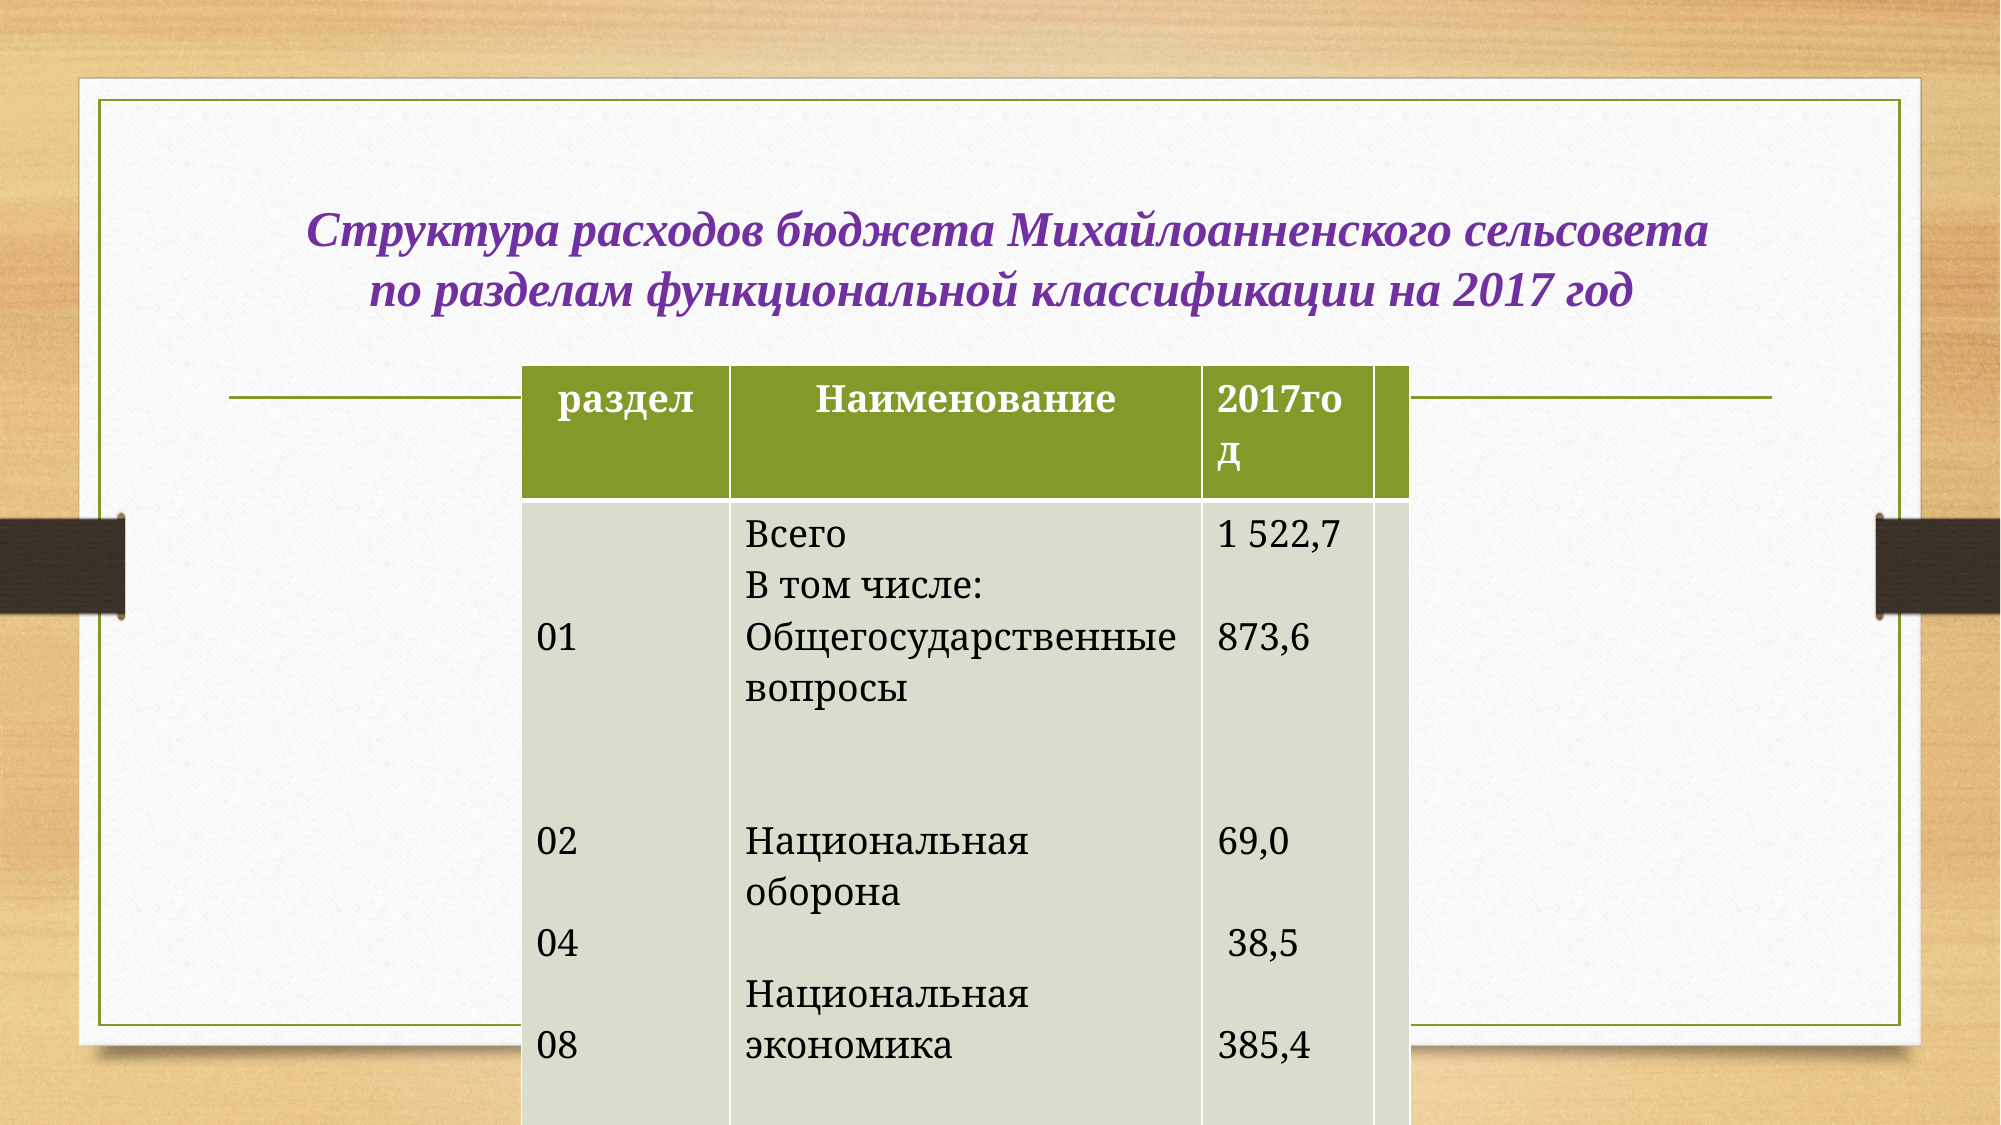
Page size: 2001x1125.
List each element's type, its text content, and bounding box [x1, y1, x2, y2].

table_header 2017год [1203, 366, 1373, 498]
table_header [1375, 366, 1409, 498]
table_header раздел [522, 366, 729, 498]
table_cell 01 02 04 08 [522, 503, 729, 1125]
picture [0, 0, 2001, 1125]
table_header Наименование [731, 366, 1201, 498]
title Структура расходов бюджета Михайлоанненского сельсовета по разделам функциональной классификации на 2017 год [232, 250, 1783, 383]
table_cell [1375, 503, 1409, 1125]
table_cell Всего В том числе: Общегосударственные вопросы Национальная оборона Национальная экономика Культура, Кинематография [731, 503, 1201, 1125]
table_cell 1 522,7 873,6 69,0 38,5 385,4 [1203, 503, 1373, 1125]
